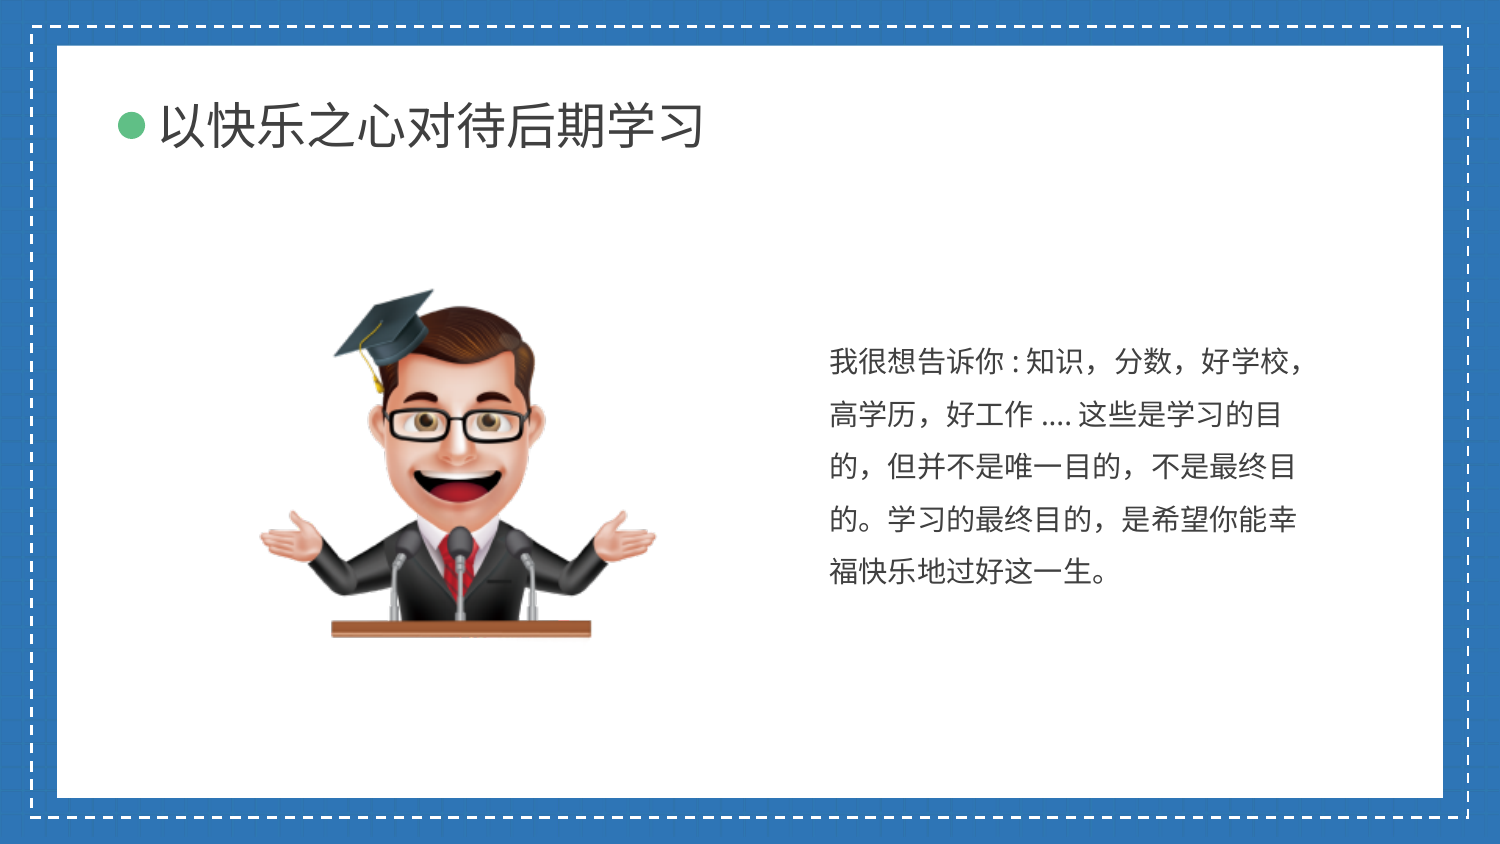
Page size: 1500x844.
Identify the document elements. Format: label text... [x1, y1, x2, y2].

text_box 我很想告诉你:知识，分数，好学校， 高学历，好工作....这些是学习的目 的，但并不是唯一目的，不是最终目 的。学习的最终目的，是希望你能幸 福快乐地过好这一生。 [818, 320, 1325, 594]
text_box 以快乐之心对待后期学习 [145, 89, 726, 161]
text_box [116, 110, 147, 140]
picture [194, 161, 726, 652]
text_box [0, 0, 1499, 837]
